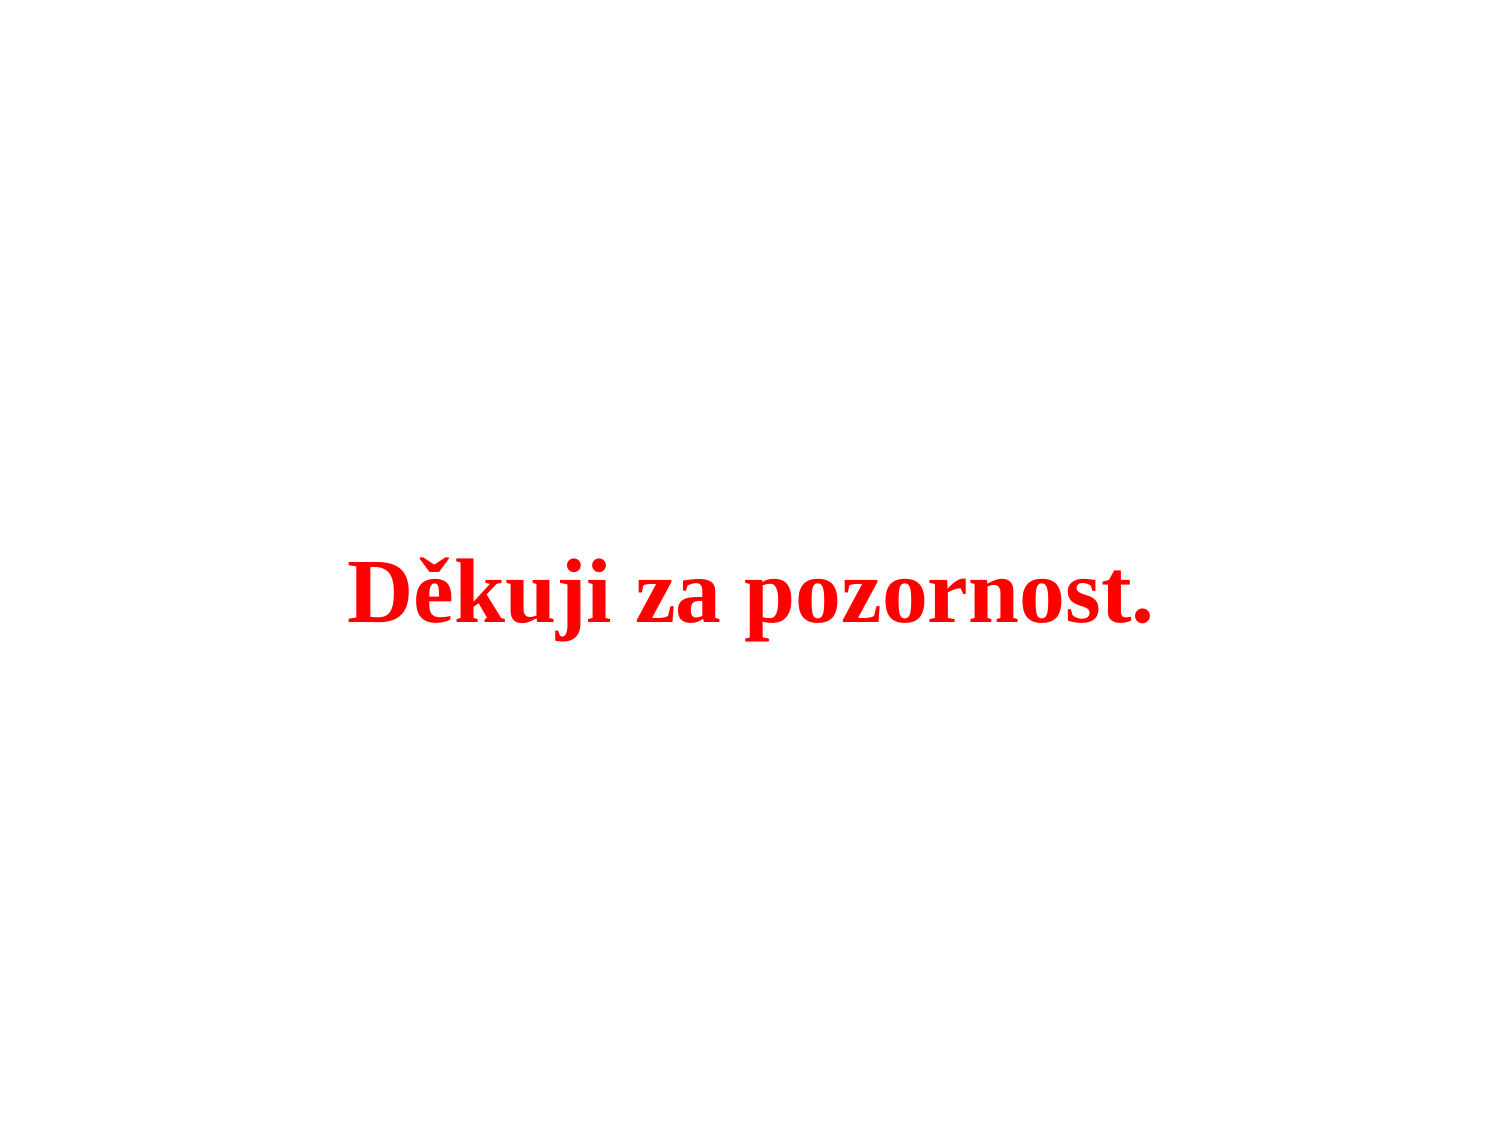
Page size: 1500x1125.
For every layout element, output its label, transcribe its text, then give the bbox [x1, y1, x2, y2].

title Děkuji za pozornost. [76, 491, 1427, 680]
